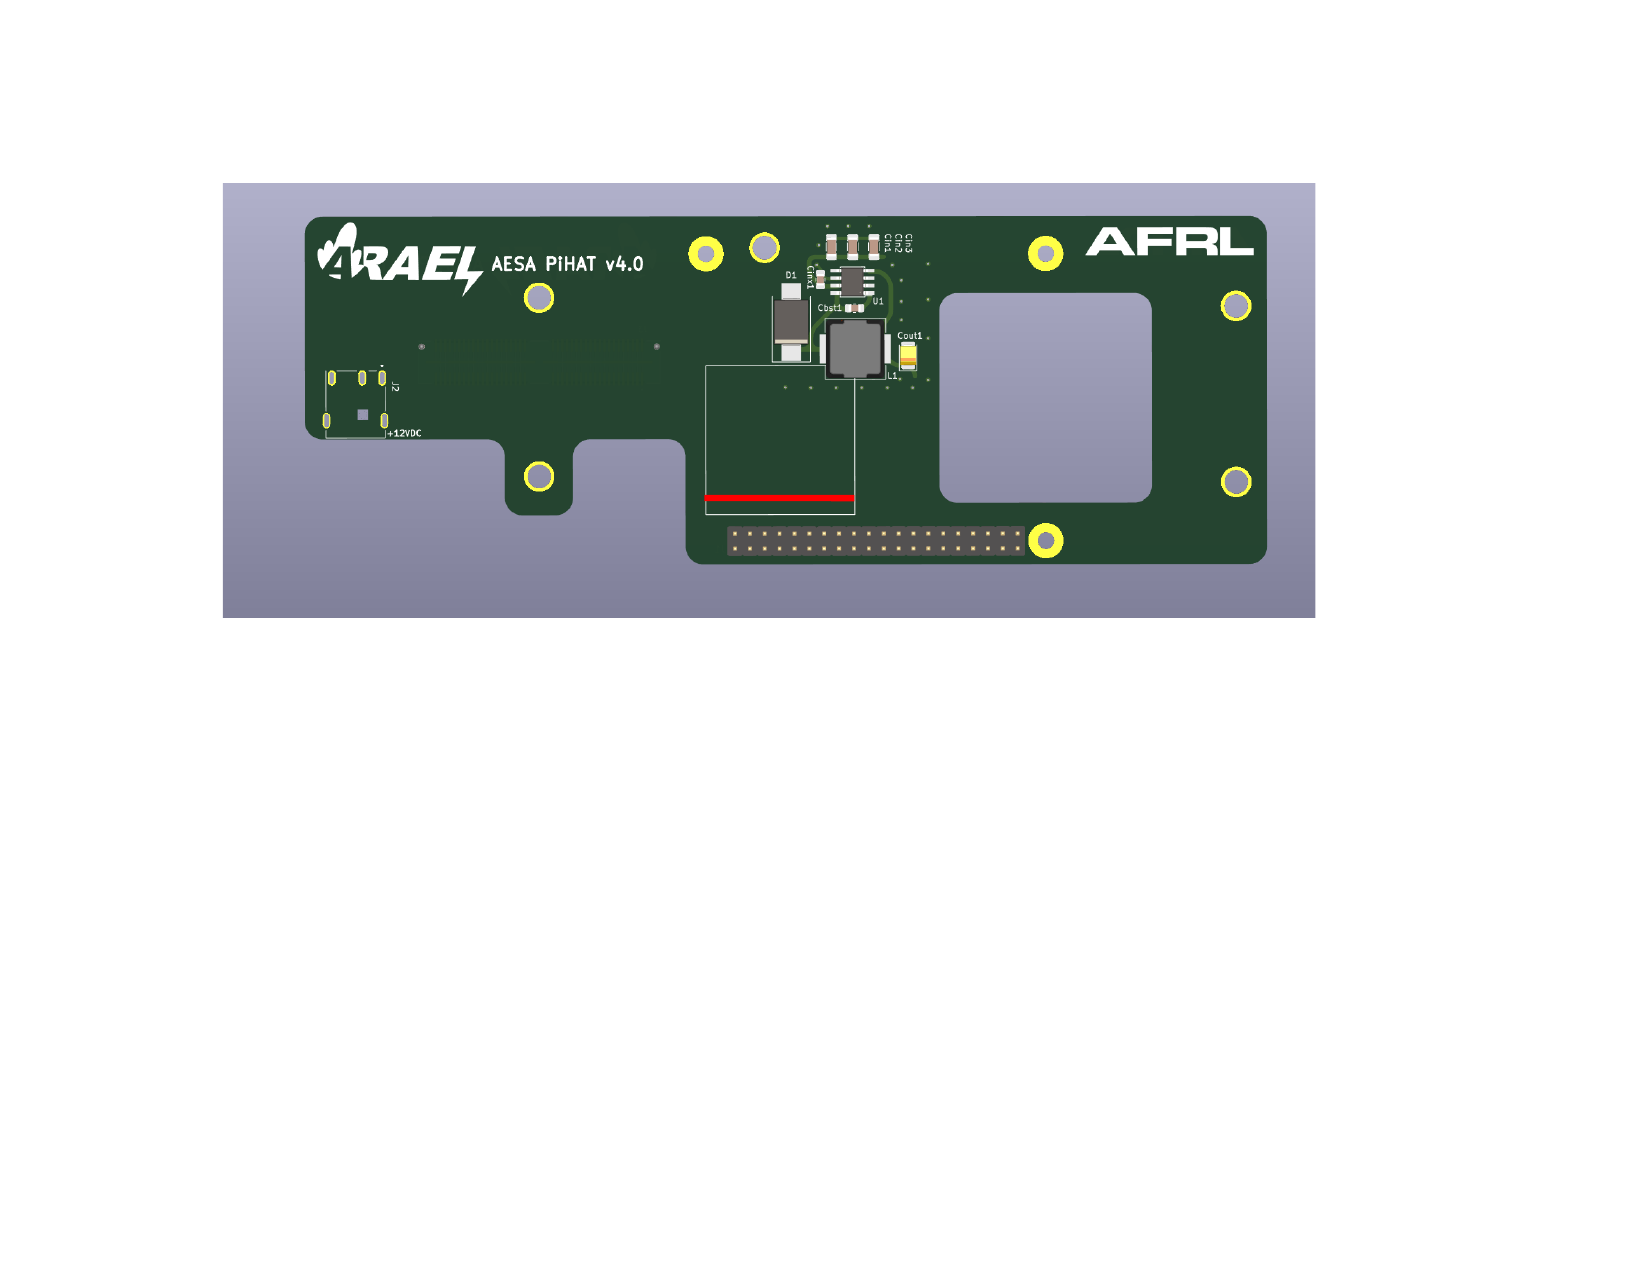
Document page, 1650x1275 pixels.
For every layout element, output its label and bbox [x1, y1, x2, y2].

picture [222, 183, 1316, 618]
